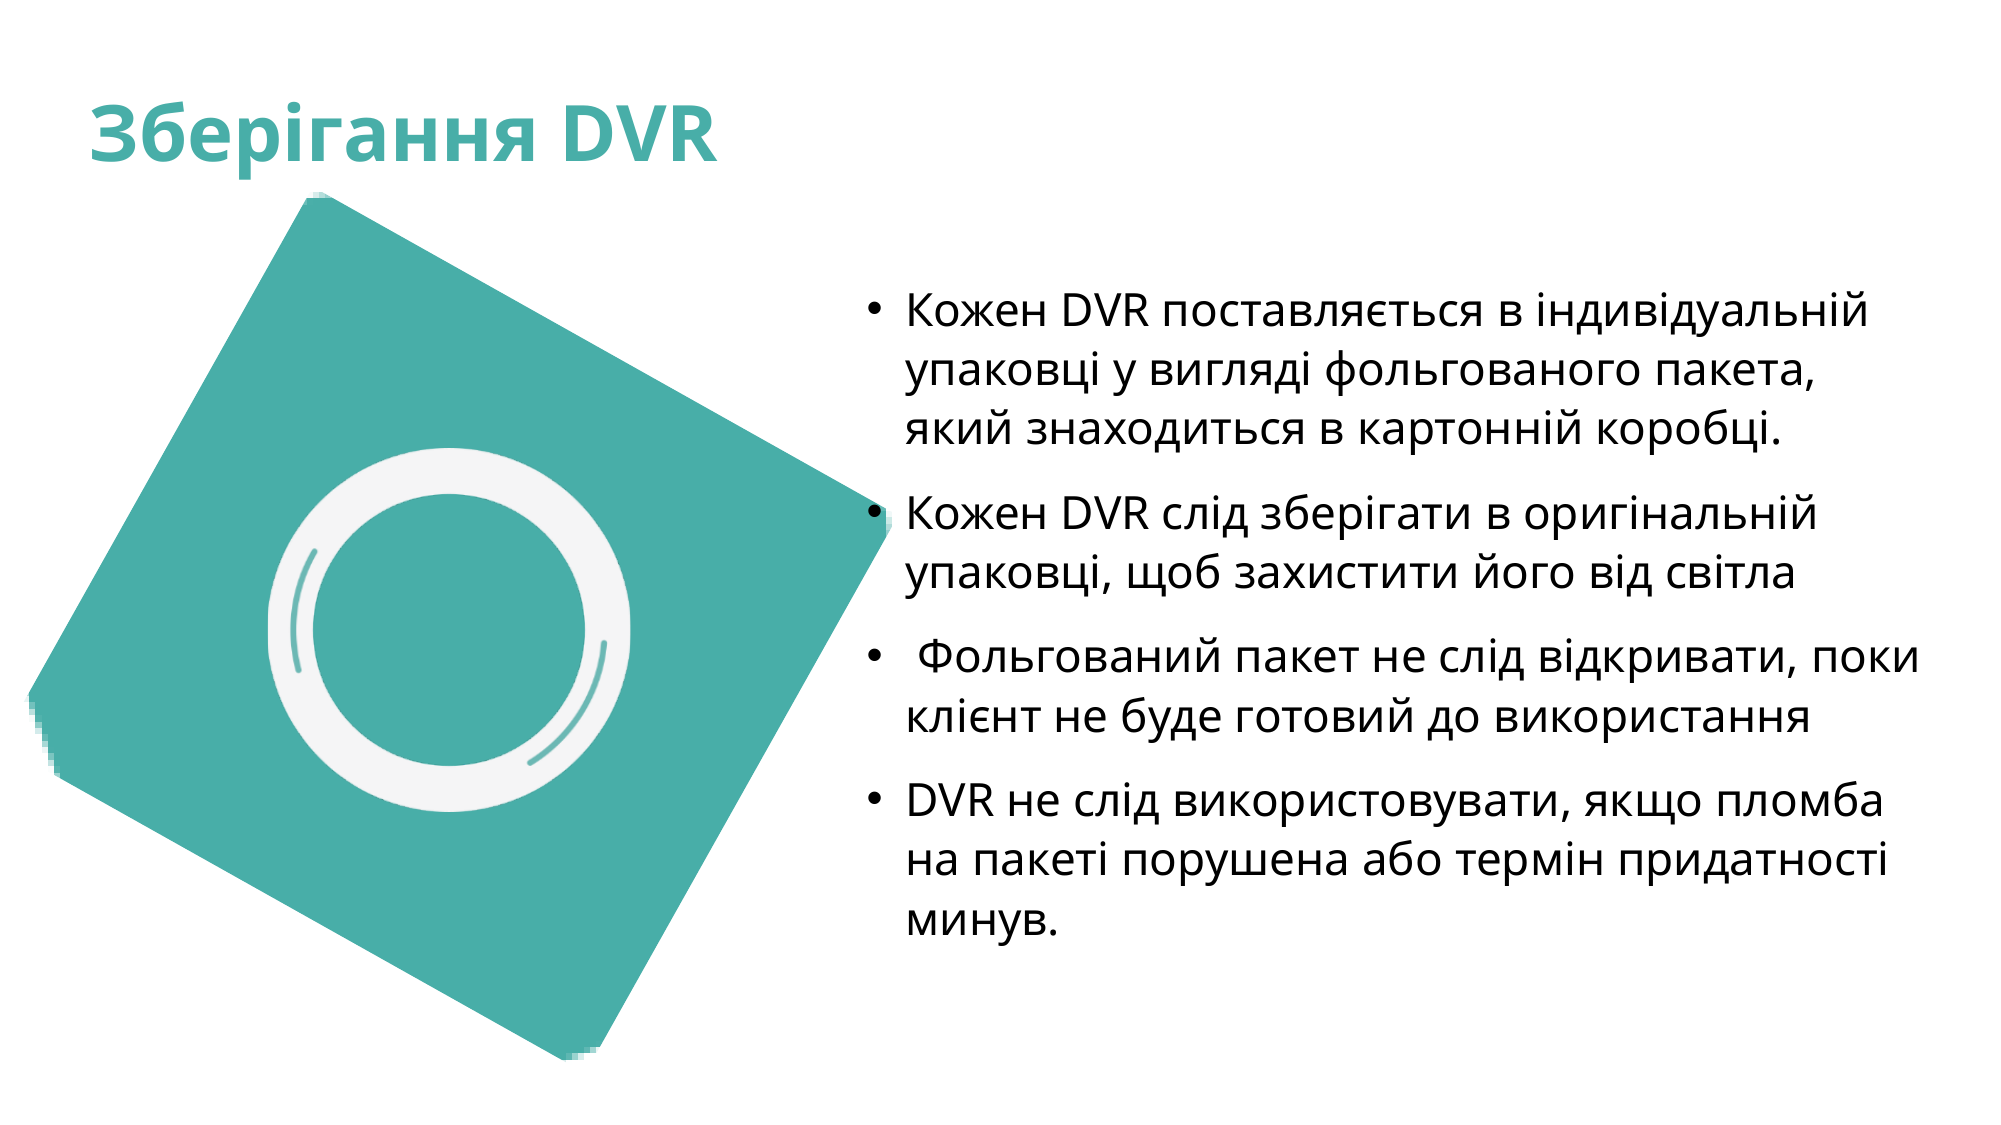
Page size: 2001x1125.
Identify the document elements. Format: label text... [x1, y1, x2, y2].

text_box Кожен DVR поставляється в індивідуальній упаковці у вигляді фольгованого пакета, який знаходиться в картонній коробці. Кожен DVR слід зберігати в оригінальній упаковці, щоб захистити його від світла Фольгований пакет не слід відкривати, поки клієнт не буде готовий до використання DVR не слід використовувати, якщо пломба на пакеті порушена або термін придатності минув. [902, 275, 1934, 945]
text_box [0, 186, 899, 1074]
text_box Зберігання DVR [88, 92, 1888, 179]
